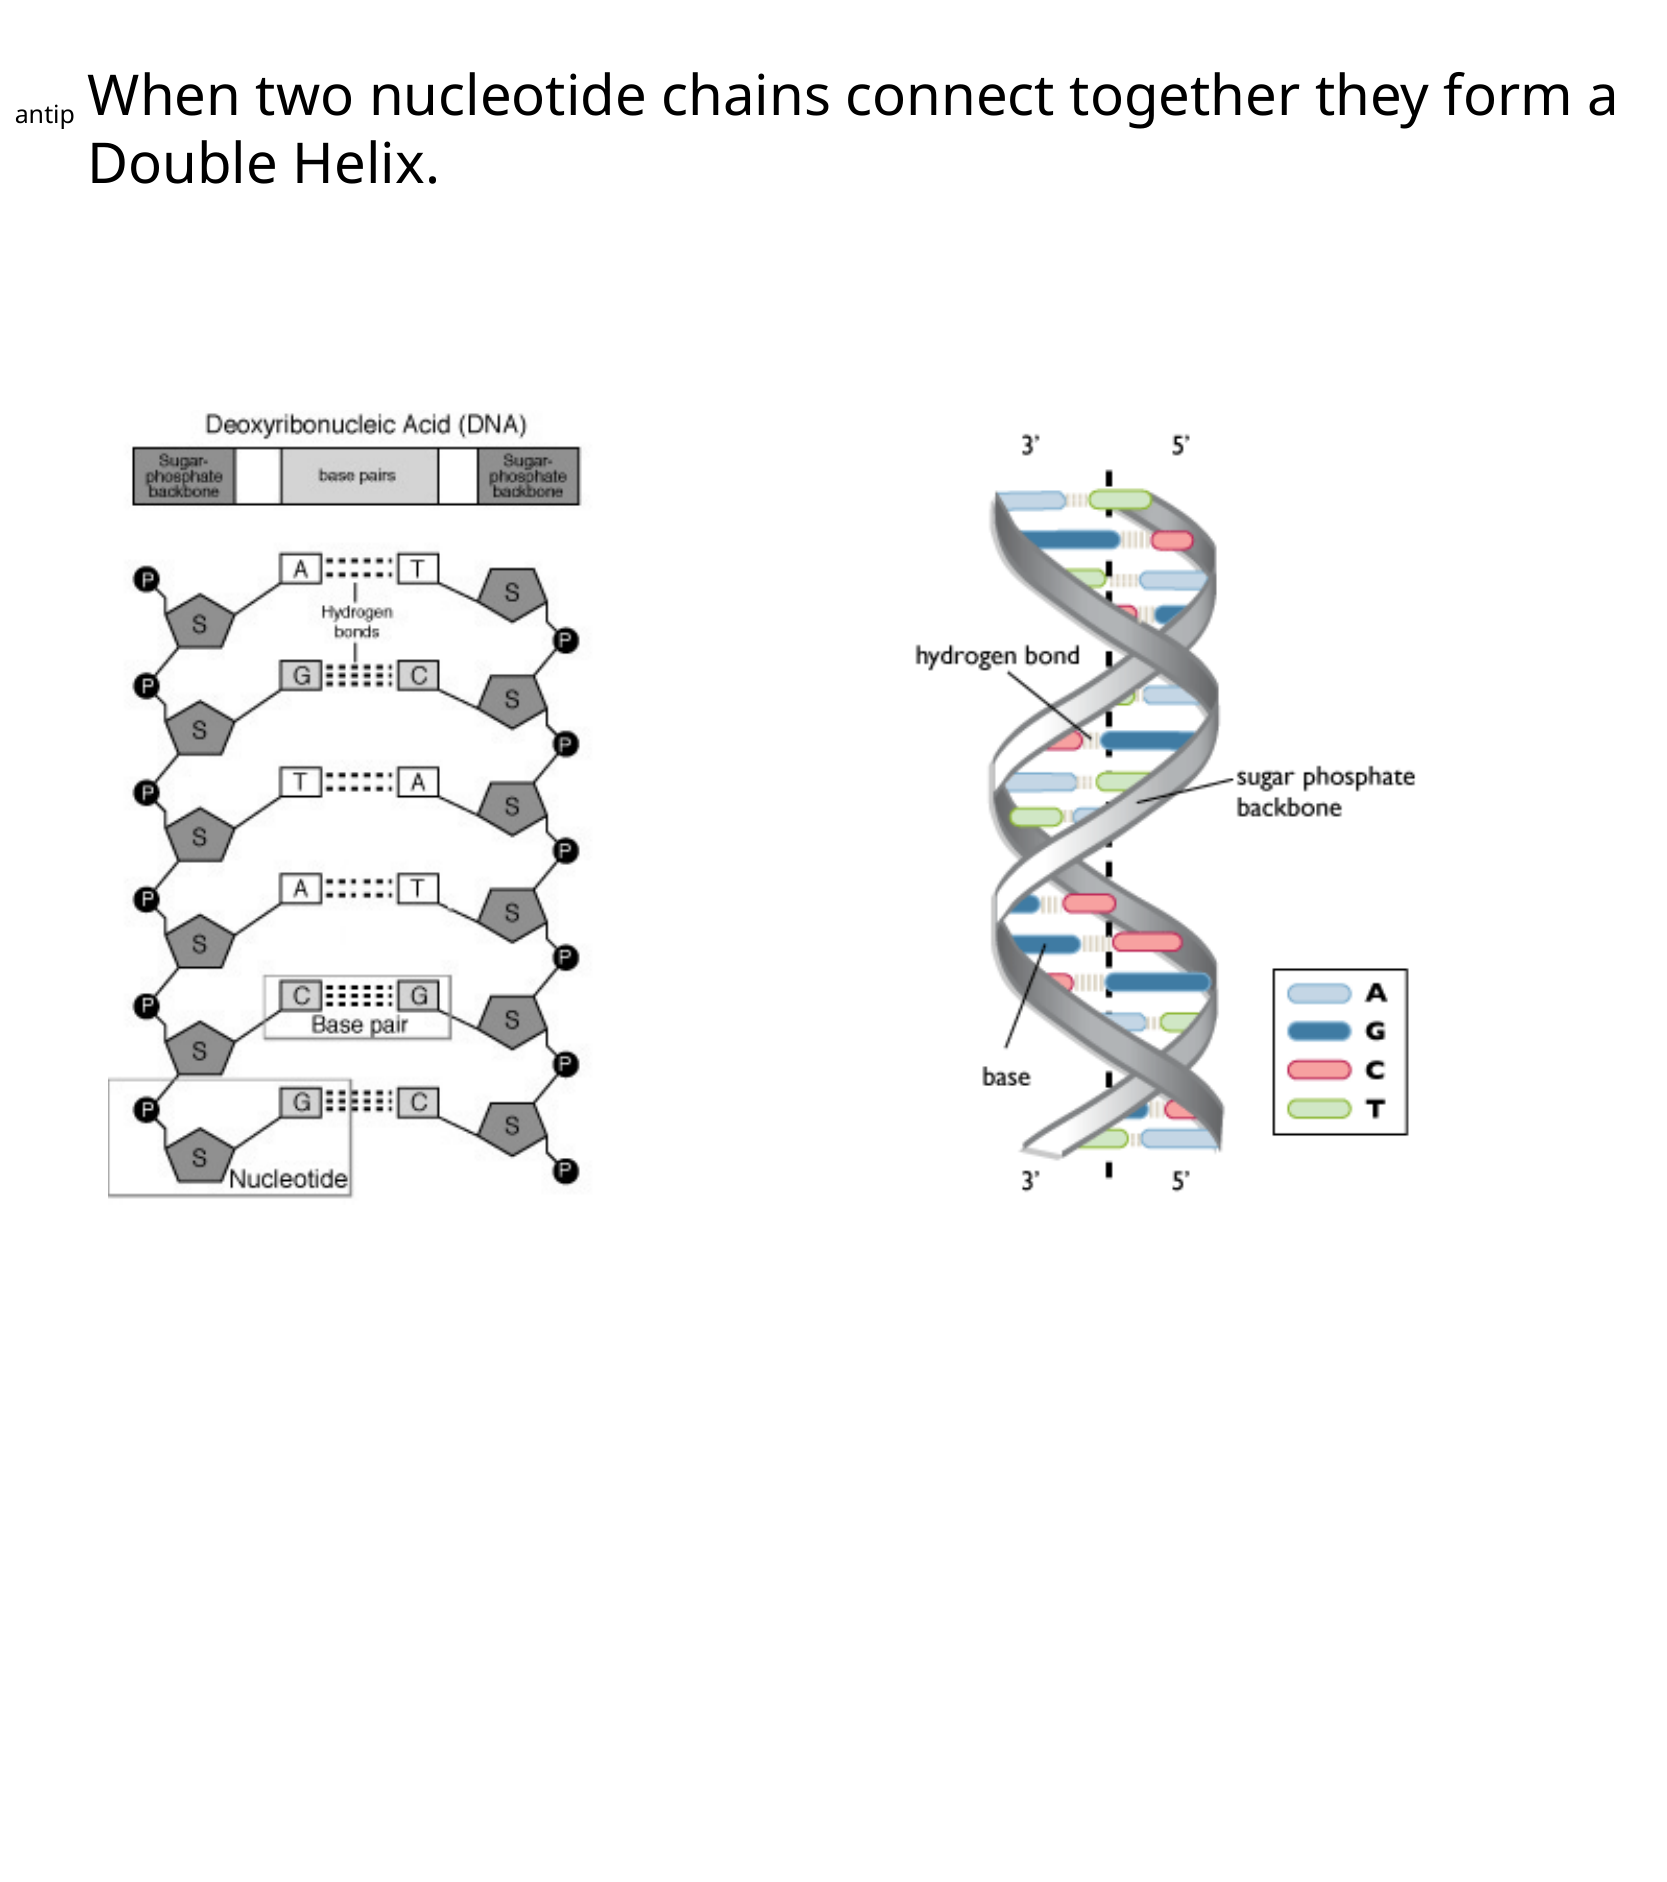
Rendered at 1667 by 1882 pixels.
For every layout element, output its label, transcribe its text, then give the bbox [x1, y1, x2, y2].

text_box When two nucleotide chains connect together they form a Double Helix. [72, 52, 1640, 202]
picture [108, 410, 609, 1205]
picture [901, 416, 1436, 1207]
text_box antip [0, 91, 117, 137]
